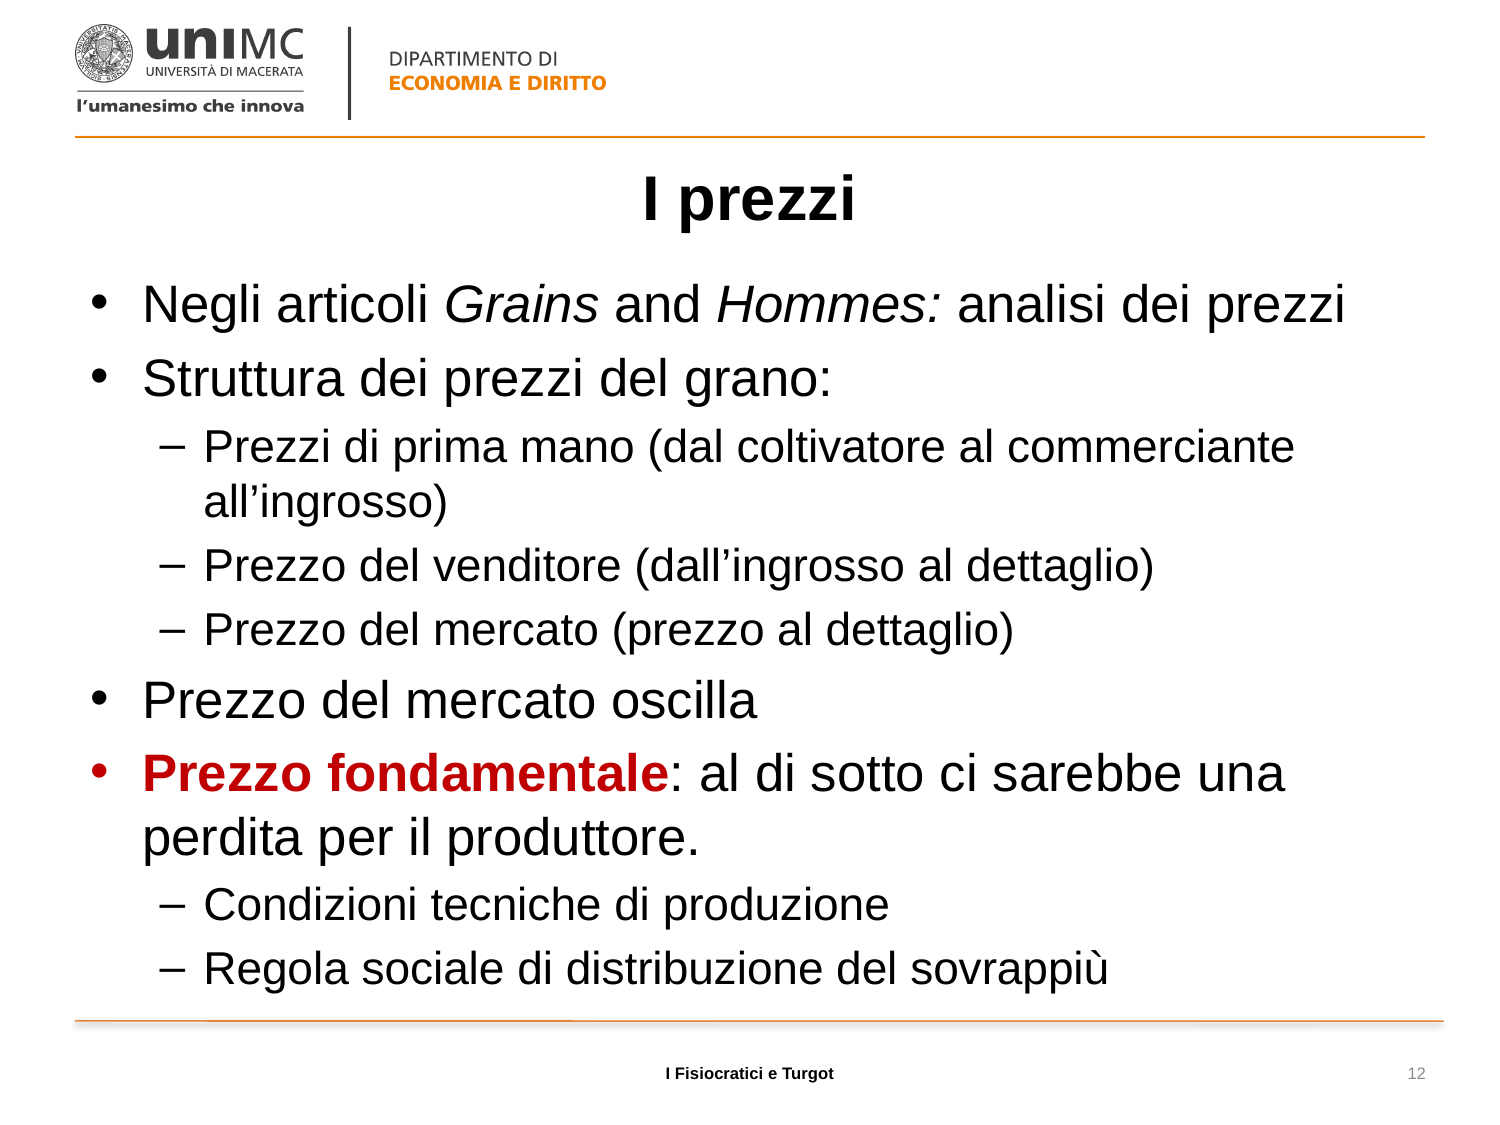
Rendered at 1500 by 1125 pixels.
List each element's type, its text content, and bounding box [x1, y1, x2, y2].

title I prezzi [75, 149, 1425, 241]
footer I Fisiocratici e Turgot [512, 1042, 988, 1103]
list Negli articoli Grains and Hommes: analisi dei prezzi Struttura dei prezzi del grano: Prezzi di prima mano (dal coltivatore al commerciante all’ingrosso) Prezzo del venditore (dall’ingrosso al dettaglio) Prezzo del mercato (prezzo al dettaglio) Prezzo del mercato oscilla Prezzo fondamentale: al di sotto ci sarebbe una perdita per il produttore. Condizioni tecniche di produzione Regola sociale di distribuzione del sovrappiù [75, 262, 1425, 1005]
slide_number 12 [1091, 1042, 1442, 1103]
picture [75, 24, 1425, 138]
